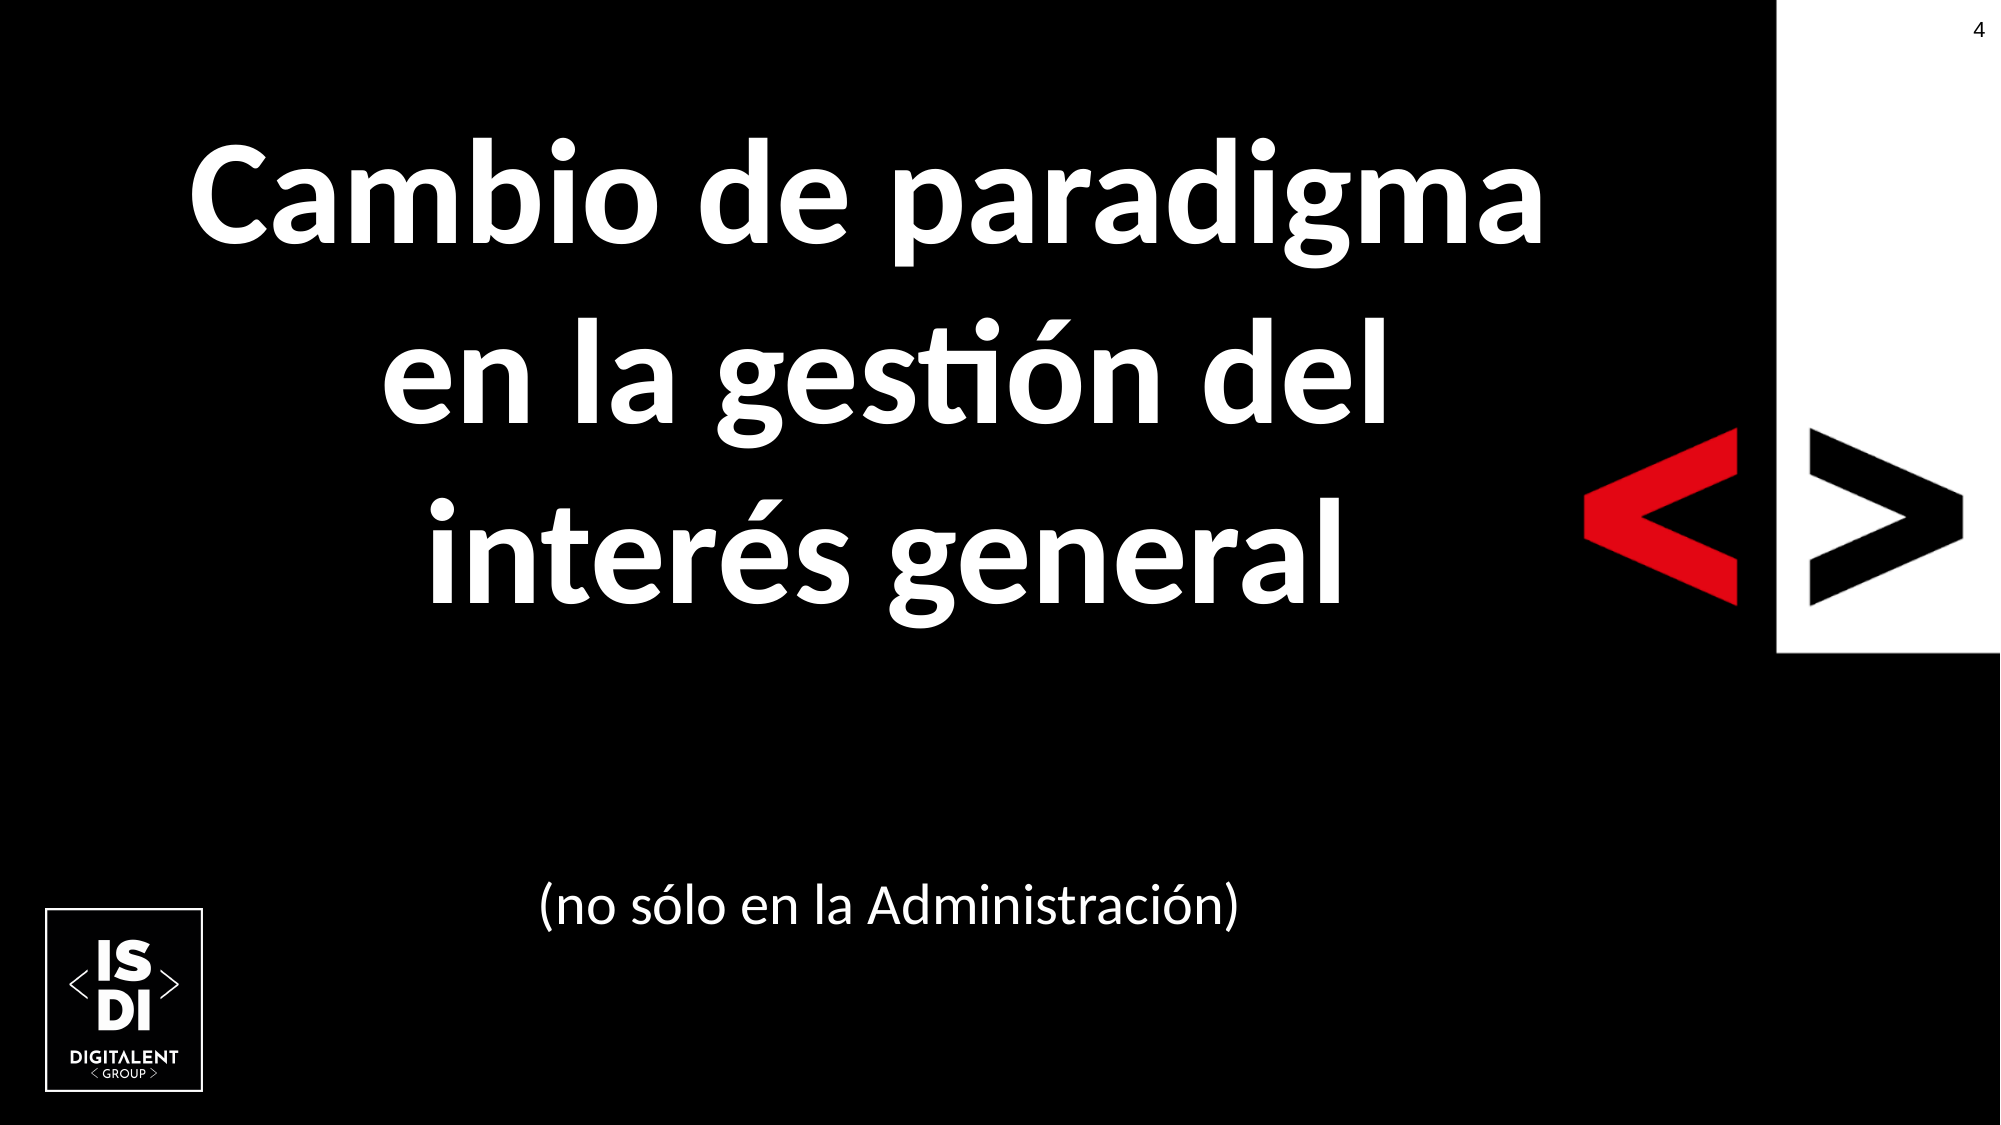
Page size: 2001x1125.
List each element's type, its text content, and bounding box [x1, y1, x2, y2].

text_box (no sólo en la Administración) [0, 859, 1780, 959]
title Cambio de paradigma en la gestión del interés general [0, 85, 1774, 640]
picture [45, 959, 203, 1092]
picture [1573, 0, 2000, 662]
